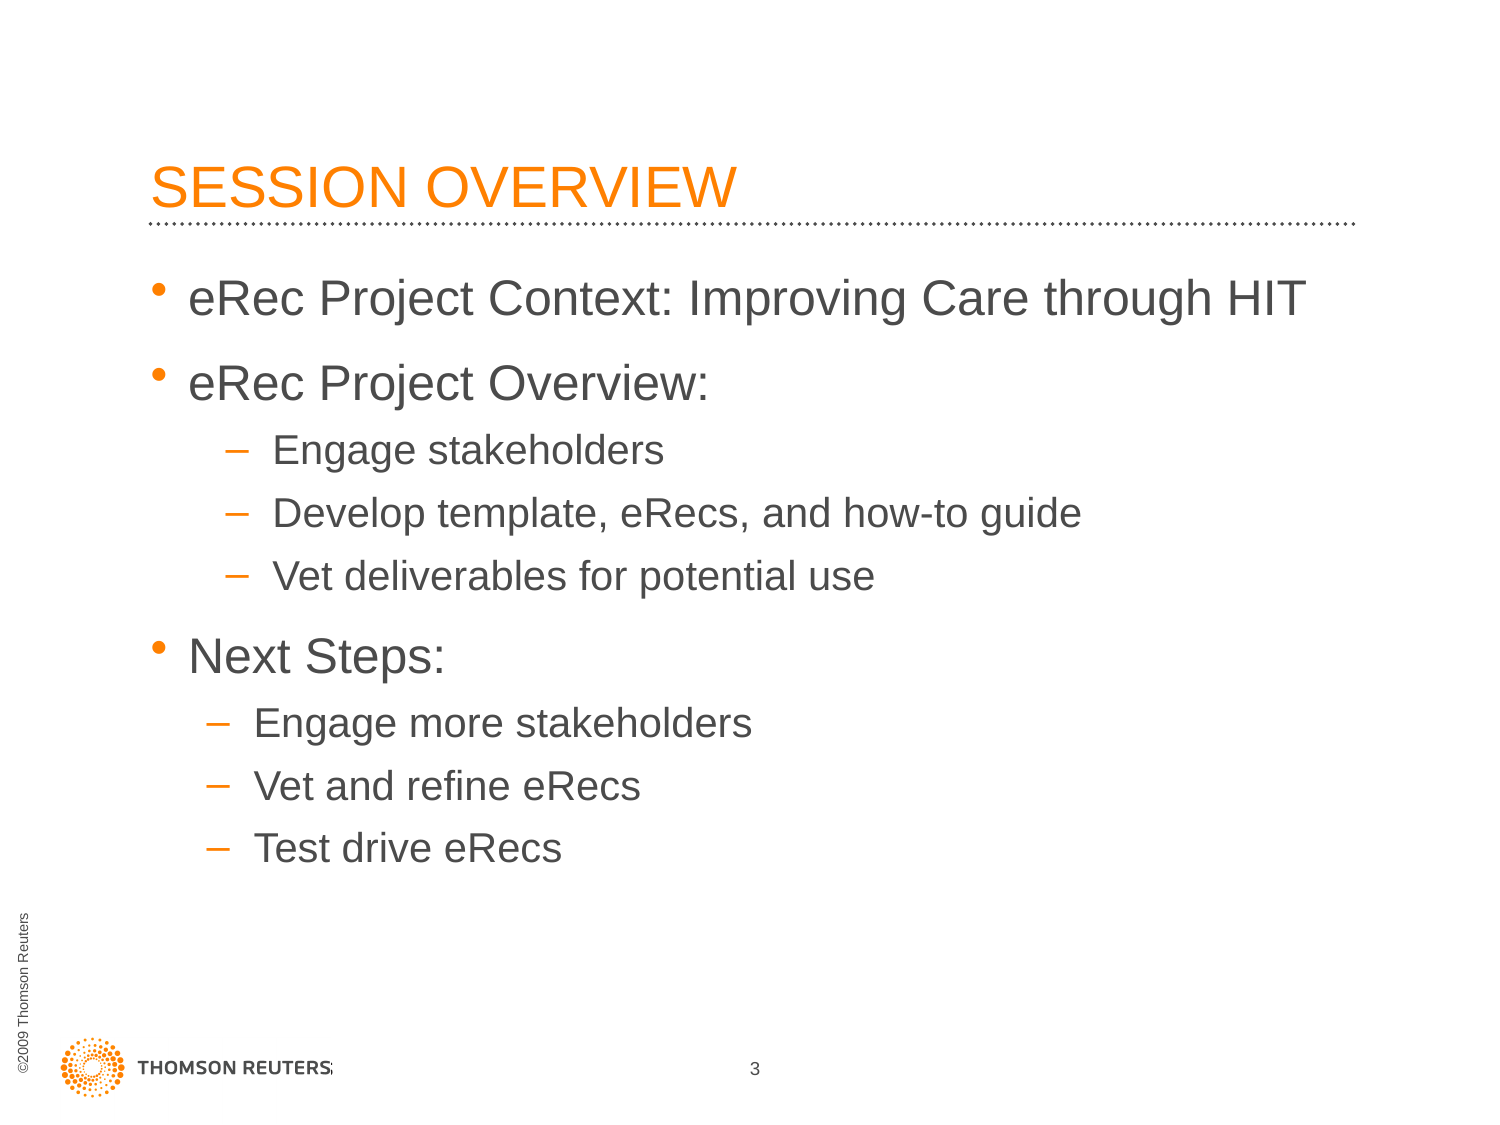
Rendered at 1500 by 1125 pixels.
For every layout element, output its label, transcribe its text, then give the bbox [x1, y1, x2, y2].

list eRec Project Context: Improving Care through HIT eRec Project Overview: Engage stakeholders Develop template, eRecs, and how-to guide Vet deliverables for potential use Next Steps: Engage more stakeholders Vet and refine eRecs Test drive eRecs [150, 265, 1360, 649]
slide_number 3 [700, 1048, 776, 1088]
title SESSION OVERVIEW [150, 82, 1360, 221]
picture [60, 1037, 333, 1125]
